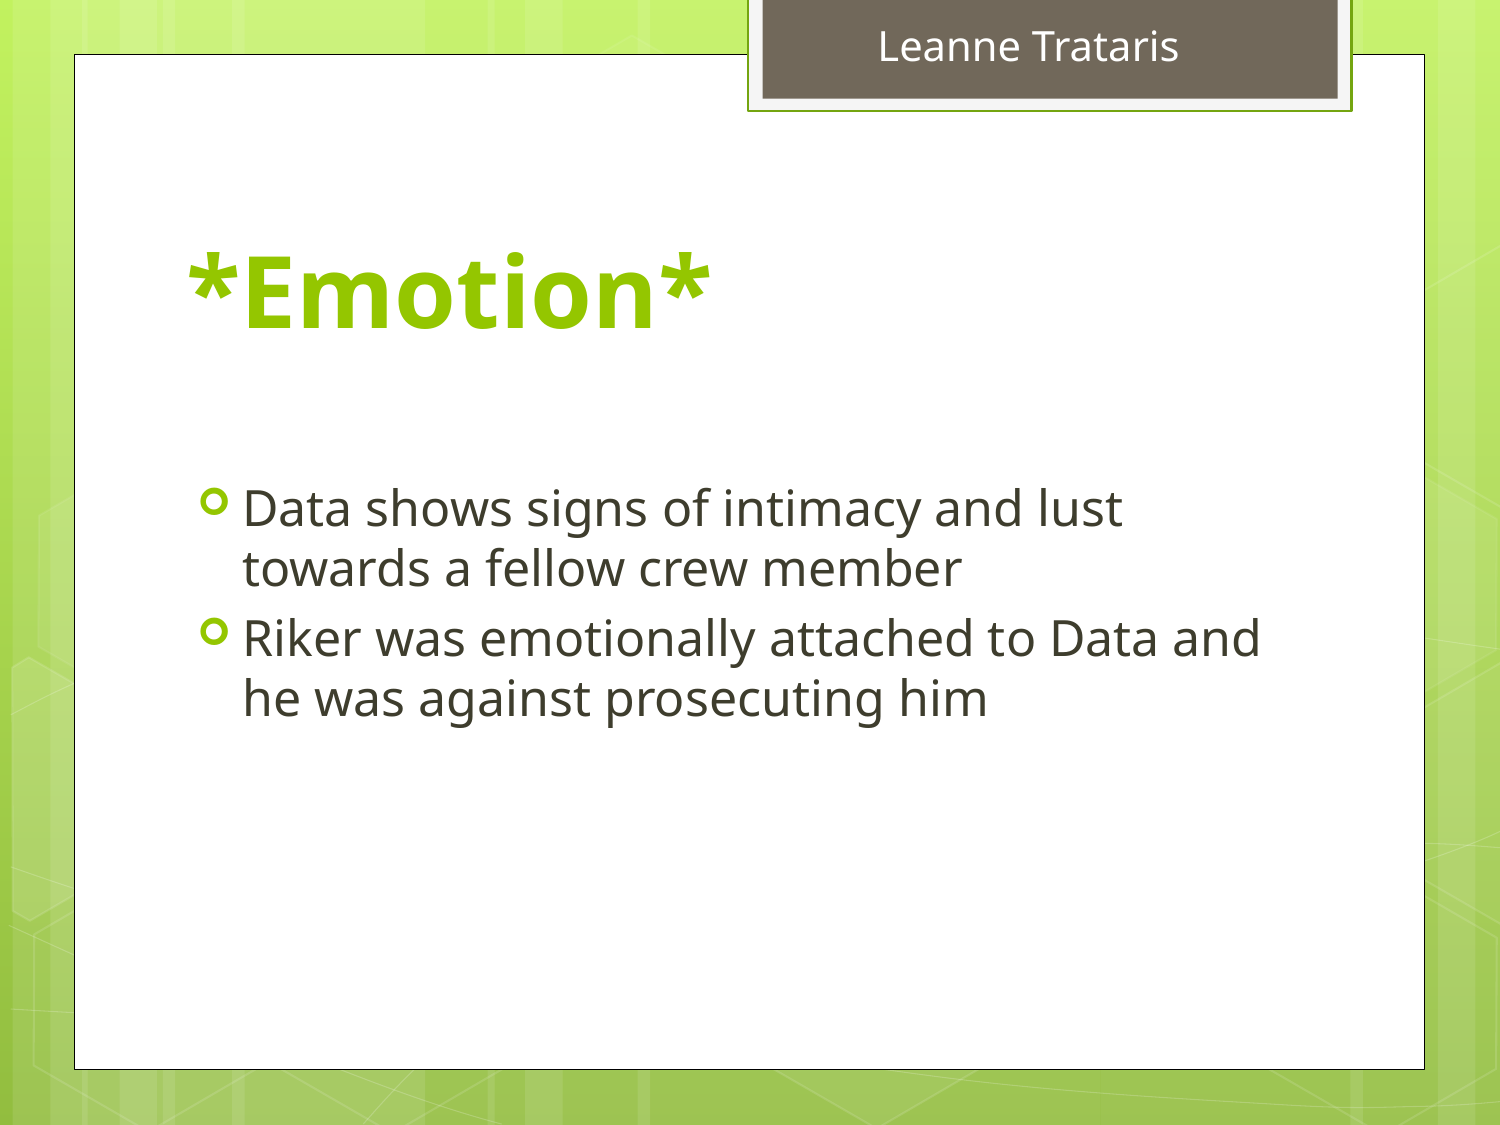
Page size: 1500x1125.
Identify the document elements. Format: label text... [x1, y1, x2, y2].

title *Emotion* [171, 168, 1324, 357]
list Data shows signs of intimacy and lust towards a fellow crew member Riker was emotionally attached to Data and he was against prosecuting him [171, 468, 1283, 775]
text_box Leanne Trataris [862, 12, 1225, 78]
